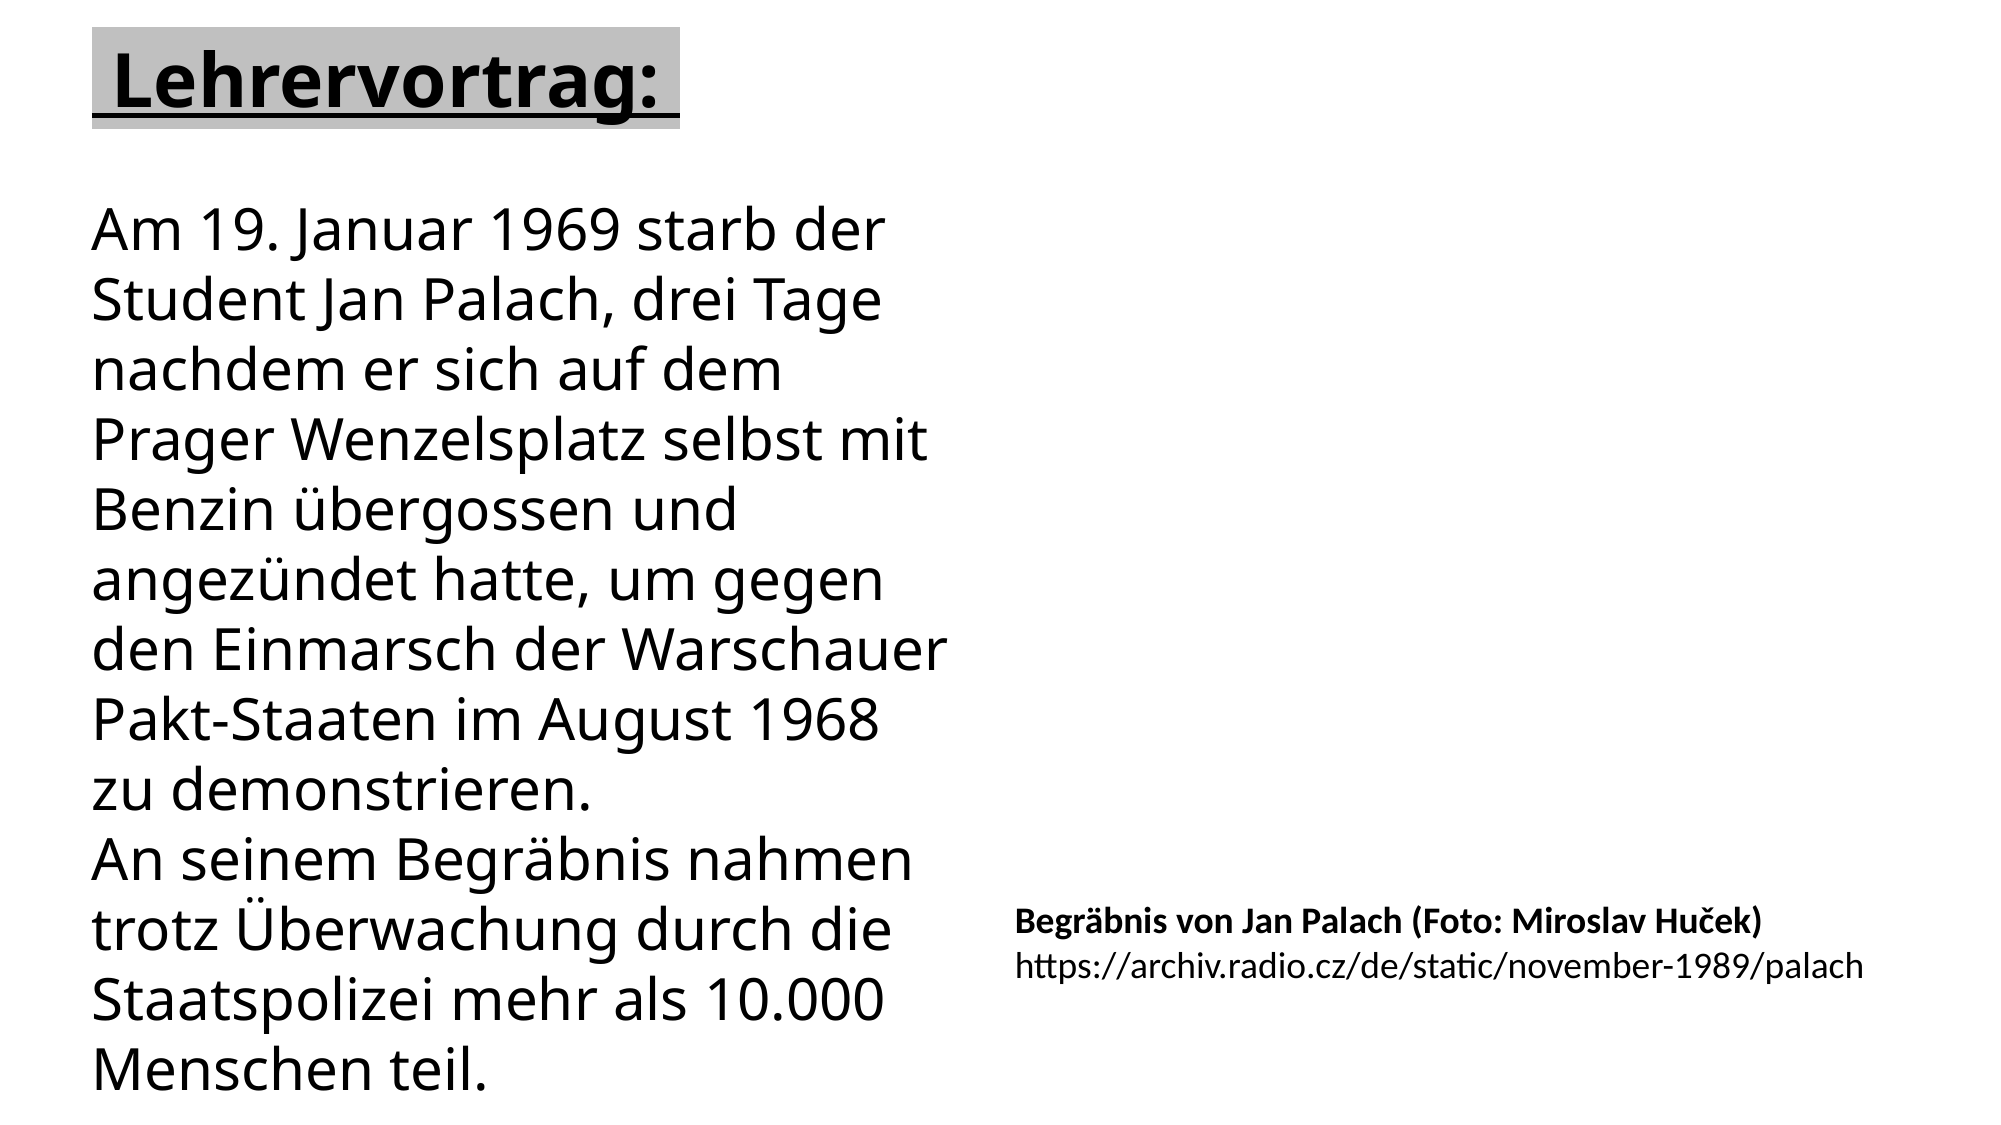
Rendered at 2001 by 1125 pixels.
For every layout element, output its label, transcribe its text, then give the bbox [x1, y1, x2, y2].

text_box Begräbnis von Jan Palach (Foto: Miroslav Huček) https://archiv.radio.cz/de/static/november-1989/palach [999, 888, 1965, 994]
text_box Lehrervortrag: Am 19. Januar 1969 starb der Student Jan Palach, drei Tage nachdem er sich auf dem Prager Wenzelsplatz selbst mit Benzin übergossen und angezündet hatte, um gegen den Einmarsch der Warschauer Pakt-Staaten im August 1968 zu demonstrieren. An seinem Begräbnis nahmen trotz Überwachung durch die Staatspolizei mehr als 10.000 Menschen teil. [77, 24, 965, 1110]
